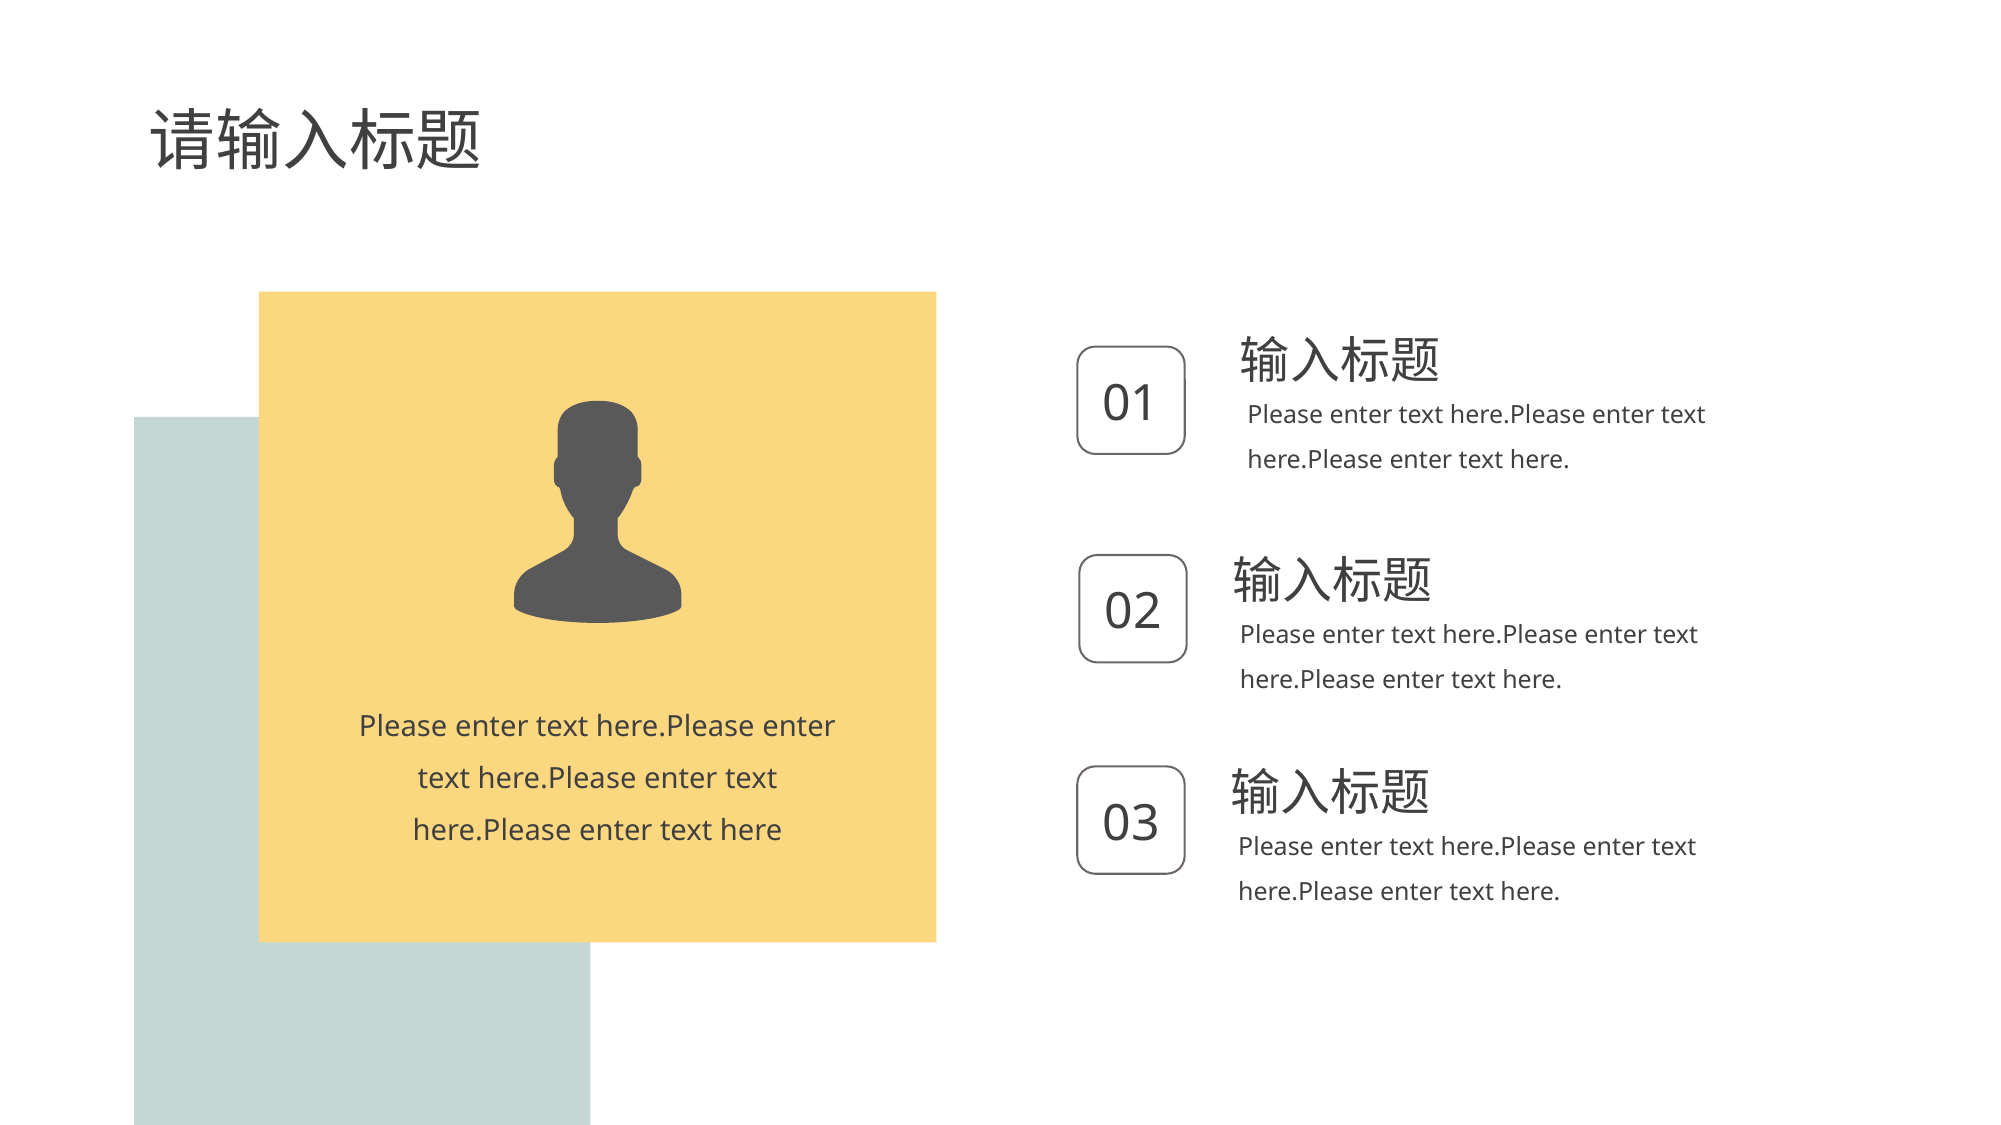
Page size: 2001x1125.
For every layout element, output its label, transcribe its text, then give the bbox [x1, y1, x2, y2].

text_box 02 [1078, 553, 1188, 664]
text_box Please enter text here.Please enter text here.Please enter text here. [1225, 596, 1808, 702]
text_box [258, 291, 937, 943]
text_box 输入标题 [1218, 541, 1667, 617]
text_box Please enter text here.Please enter text here.Please enter text here. [1232, 376, 1815, 482]
text_box Please enter text here.Please enter text here.Please enter text here.Please enter text here [329, 681, 867, 854]
text_box 输入标题 [1225, 321, 1562, 397]
text_box 01 [1076, 345, 1186, 455]
text_box 请输入标题 [134, 90, 498, 186]
text_box [514, 400, 682, 623]
text_box 输入标题 [1216, 752, 1665, 828]
text_box [133, 416, 591, 1125]
text_box Please enter text here.Please enter text here.Please enter text here. [1223, 808, 1806, 913]
text_box 03 [1076, 765, 1186, 875]
